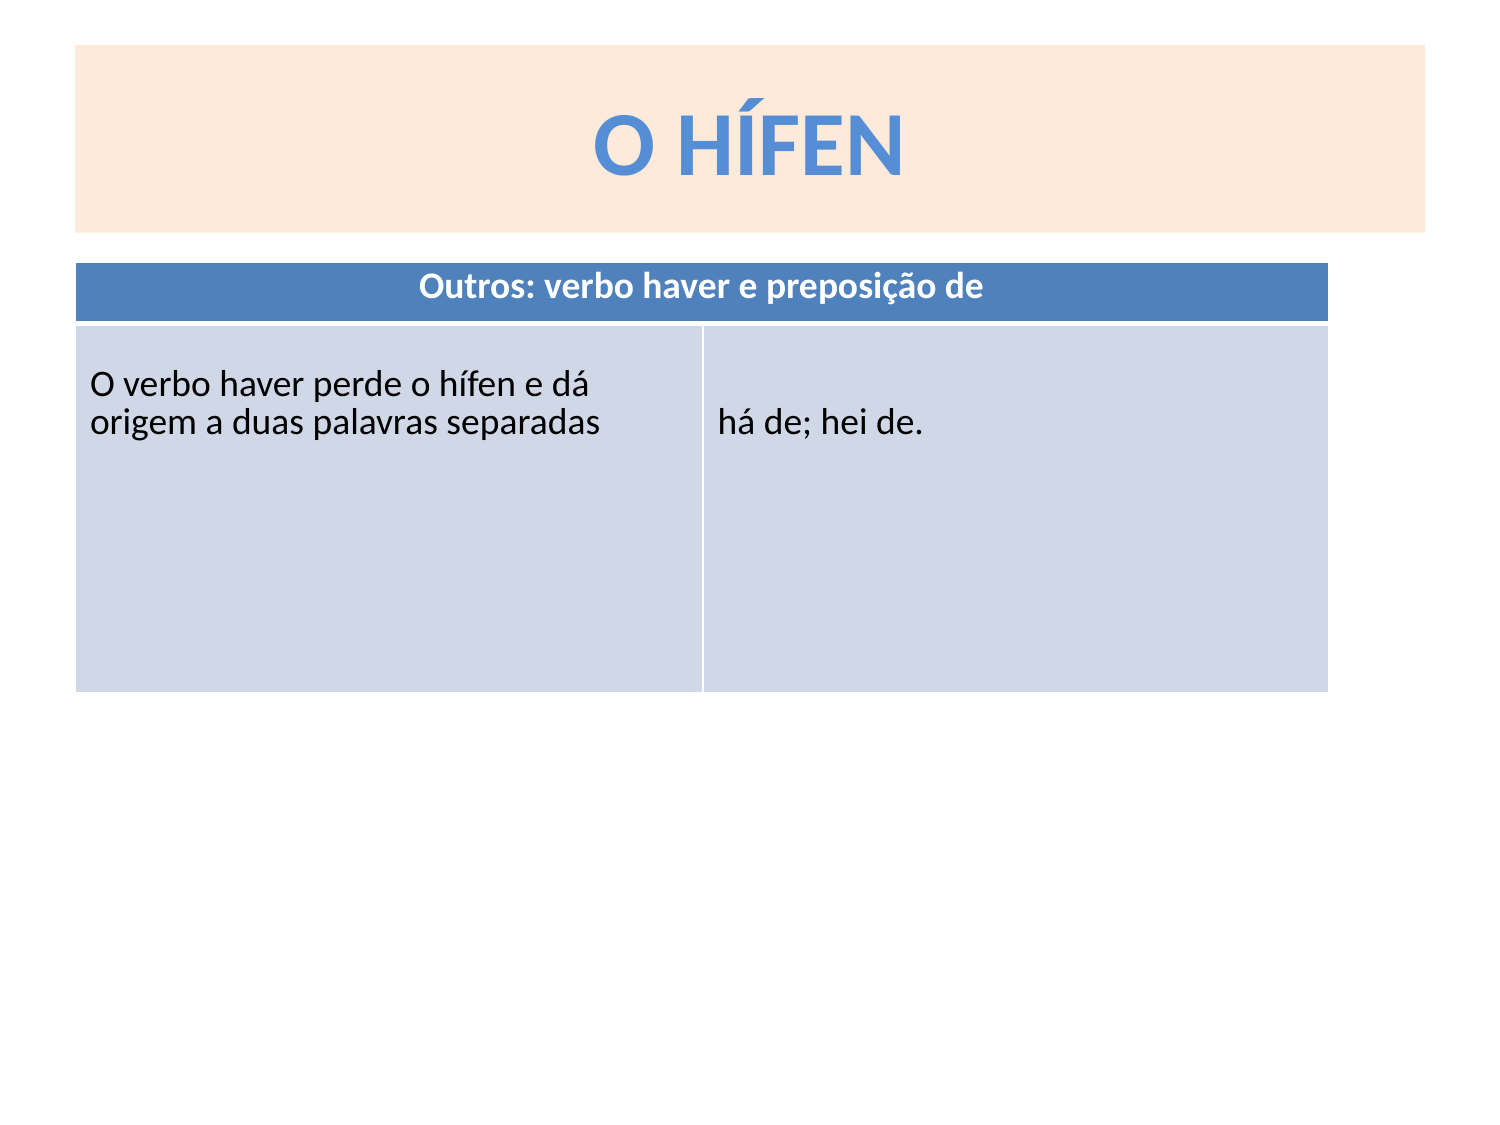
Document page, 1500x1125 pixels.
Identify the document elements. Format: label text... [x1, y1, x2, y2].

table_cell O verbo haver perde o hífen e dá origem a duas palavras separadas [76, 326, 702, 692]
title O HÍFEN [75, 45, 1425, 233]
table_cell há de; hei de. [704, 326, 1328, 692]
table_header Outros: verbo haver e preposição de [76, 263, 1328, 321]
